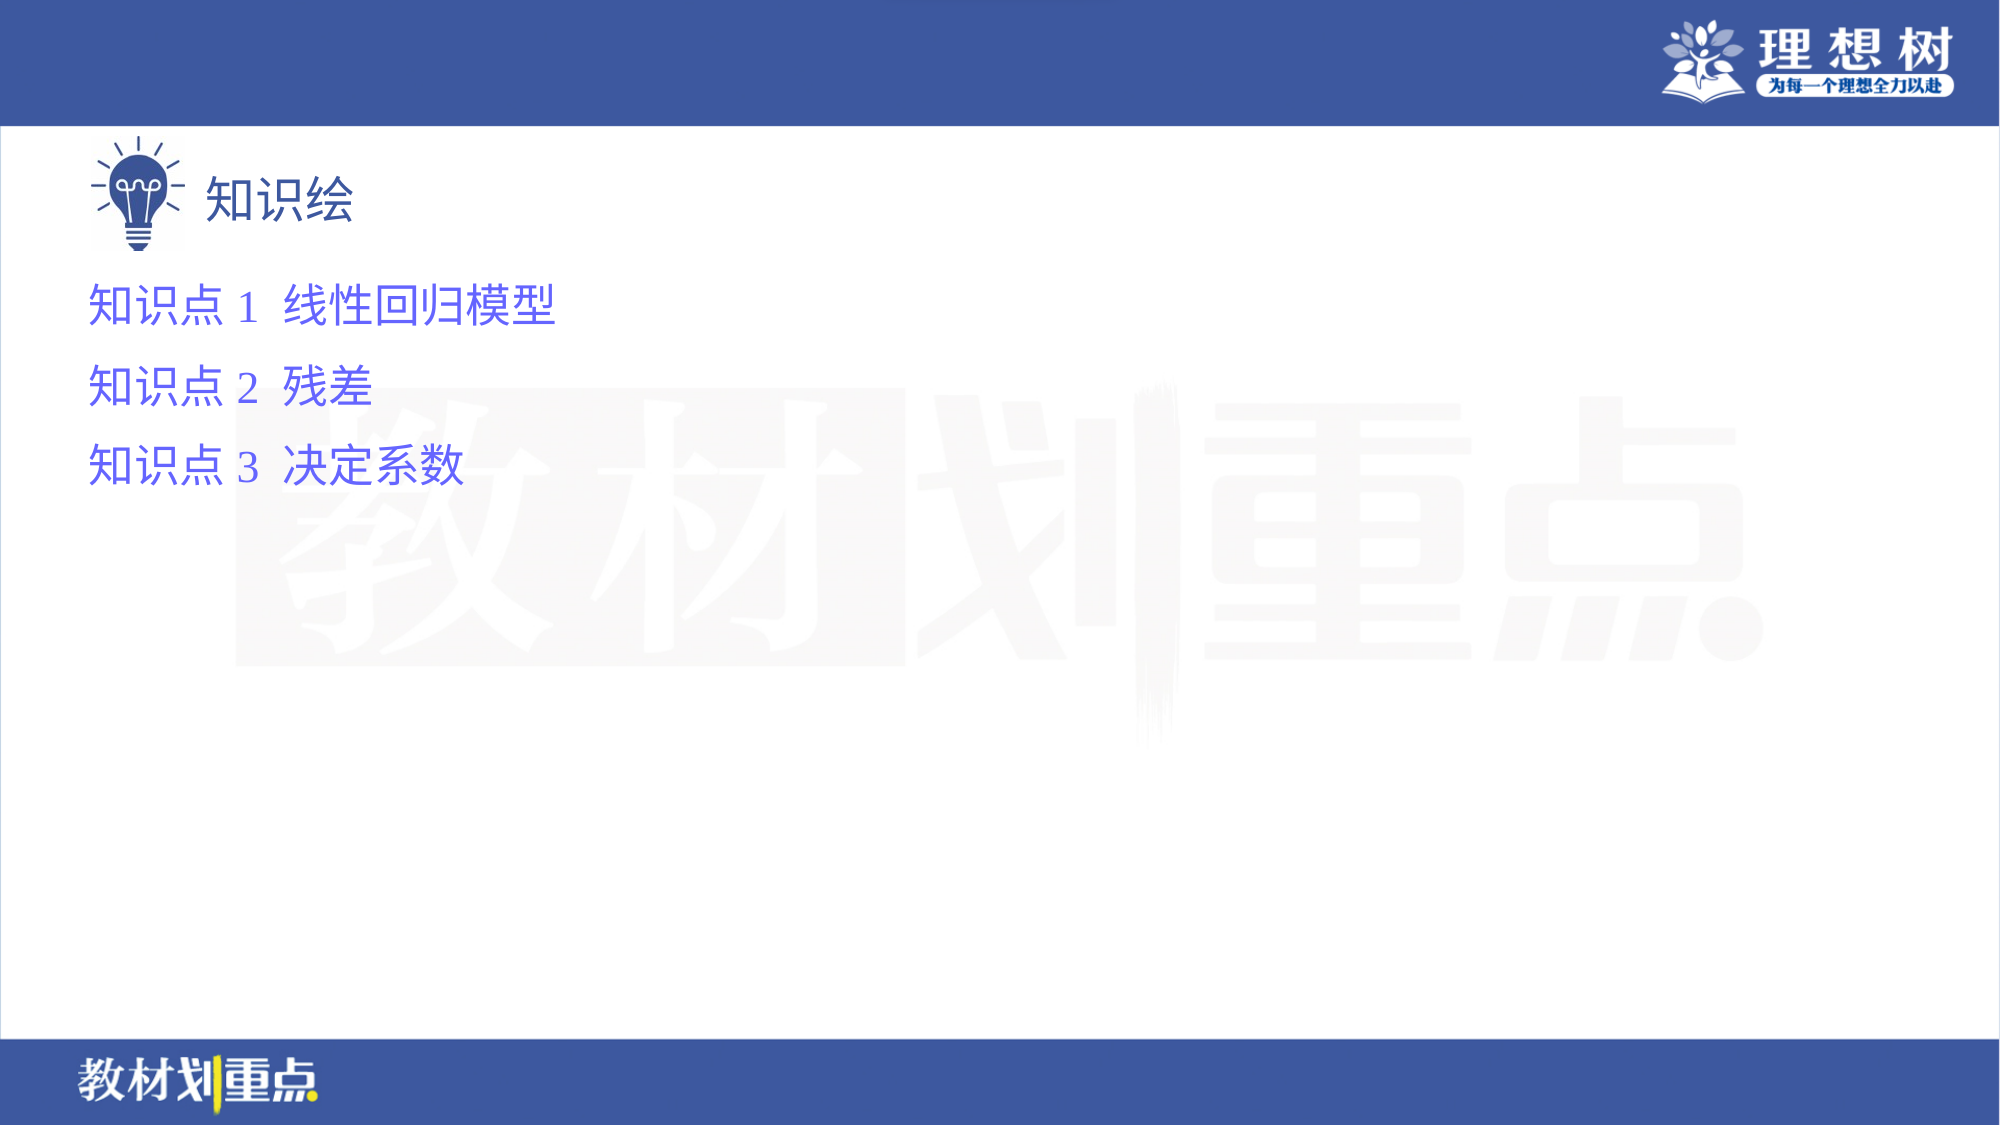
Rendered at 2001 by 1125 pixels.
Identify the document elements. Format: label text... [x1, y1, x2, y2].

text_box 知识点2 残差 [88, 331, 1911, 471]
text_box 知识点1 线性回归模型 [88, 250, 1911, 331]
picture [0, 0, 2000, 1125]
text_box 知识绘 [205, 155, 501, 242]
